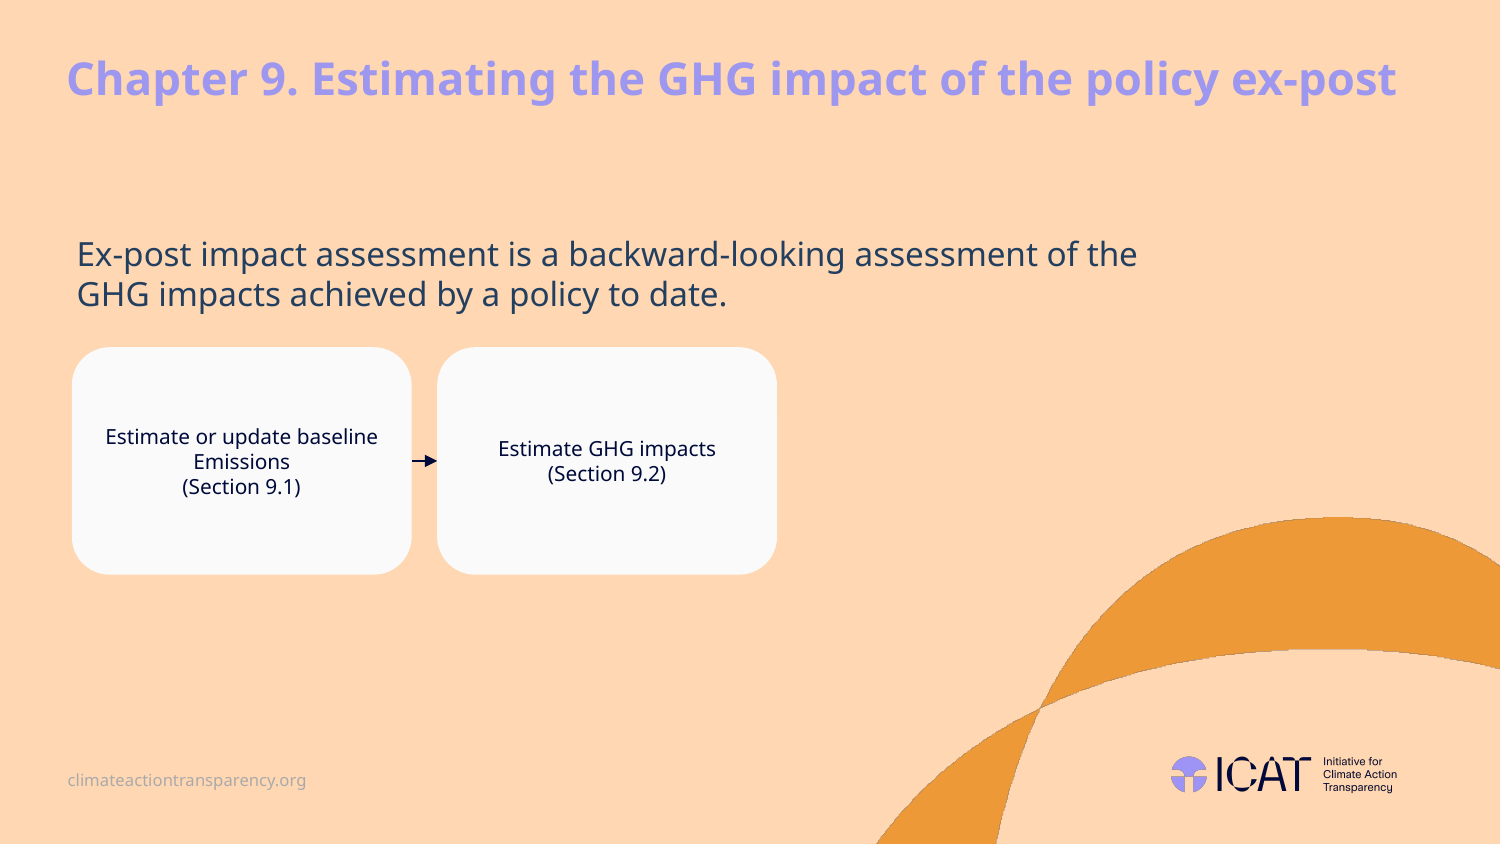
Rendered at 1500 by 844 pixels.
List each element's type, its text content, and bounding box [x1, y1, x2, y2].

picture [796, 517, 1500, 844]
text_box Ex-post impact assessment is a backward-looking assessment of the GHG impacts achieved by a policy to date. [61, 226, 1201, 321]
text_box Estimate GHG impacts (Section 9.2) [437, 347, 778, 575]
title Chapter 9. Estimating the GHG impact of the policy ex-post [51, 35, 1449, 130]
text_box Estimate or update baseline Emissions (Section 9.1) [71, 347, 412, 575]
